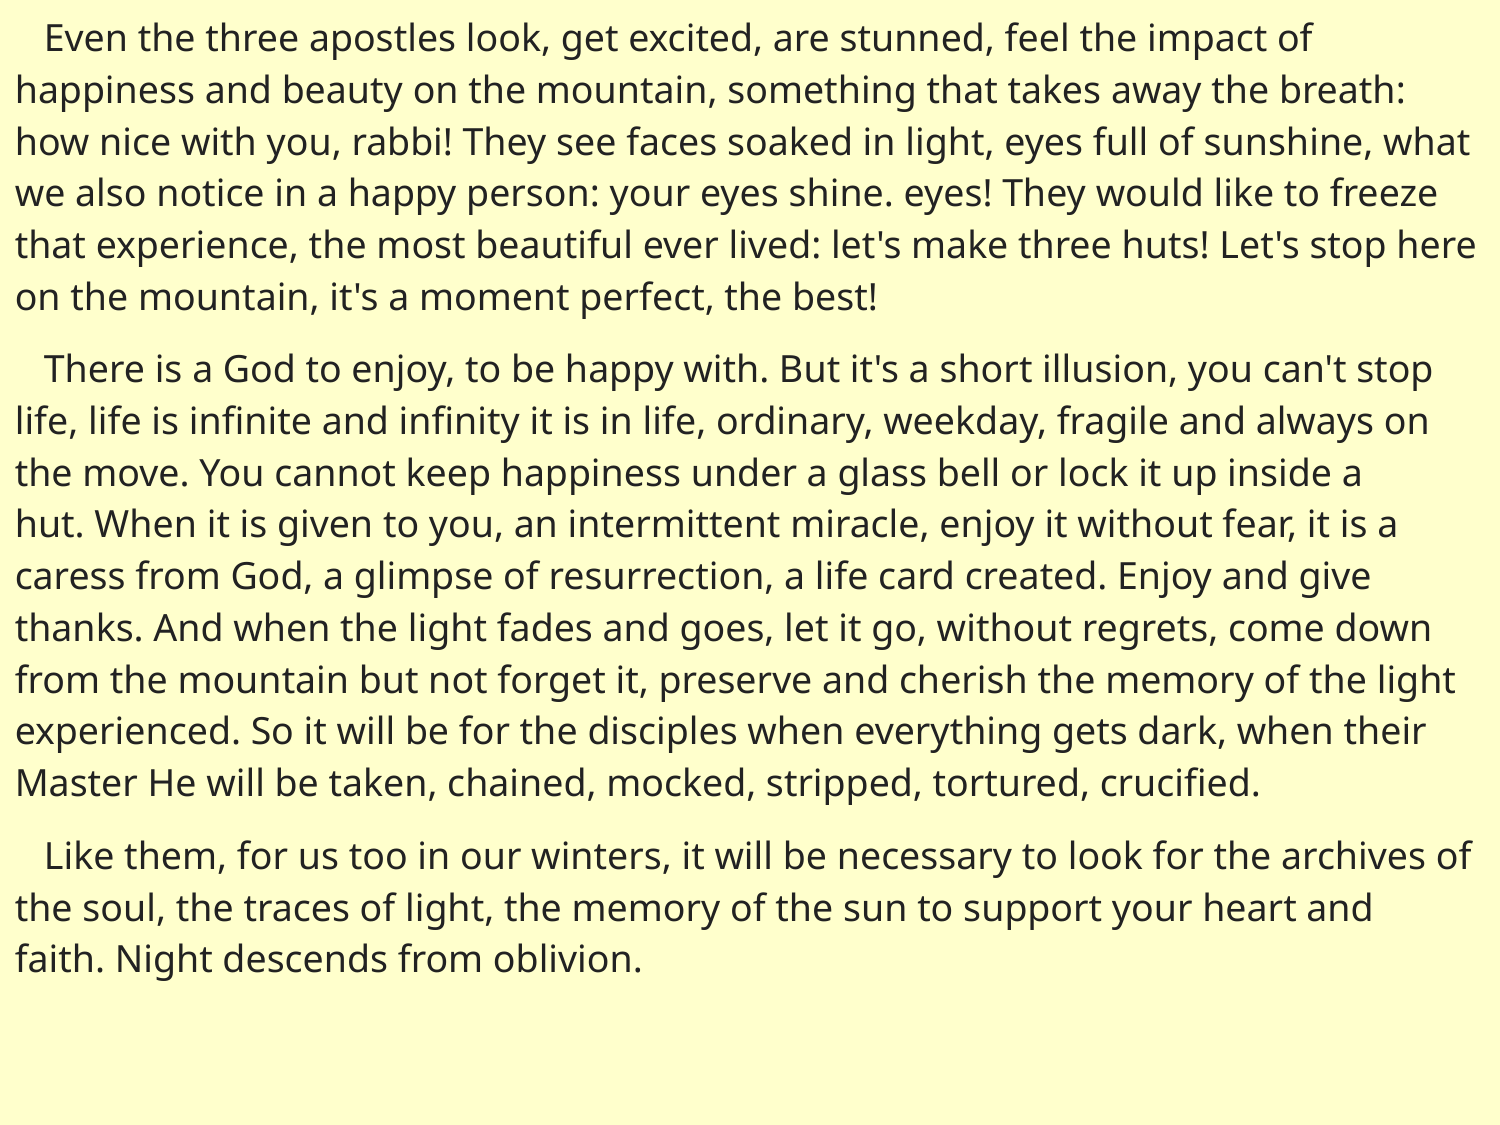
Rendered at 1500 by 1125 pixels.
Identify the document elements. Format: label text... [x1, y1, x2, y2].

text_box Even the three apostles look, get excited, are stunned, feel the impact of happiness and beauty on the mountain, something that takes away the breath: how nice with you, rabbi! They see faces soaked in light, eyes full of sunshine, what we also notice in a happy person: your eyes shine. eyes! They would like to freeze that experience, the most beautiful ever lived: let's make three huts! Let's stop here on the mountain, it's a moment perfect, the best! There is a God to enjoy, to be happy with. But it's a short illusion, you can't stop life, life is infinite and infinity it is in life, ordinary, weekday, fragile and always on the move. You cannot keep happiness under a glass bell or lock it up inside a hut. When it is given to you, an intermittent miracle, enjoy it without fear, it is a caress from God, a glimpse of resurrection, a life card created. Enjoy and give thanks. And when the light fades and goes, let it go, without regrets, come down from the mountain but not forget it, preserve and cherish the memory of the light experienced. So it will be for the disciples when everything gets dark, when their Master He will be taken, chained, mocked, stripped, tortured, crucified. Like them, for us too in our winters, it will be necessary to look for the archives of the soul, the traces of light, the memory of the sun to support your heart and faith. Night descends from oblivion. [0, 0, 1500, 988]
